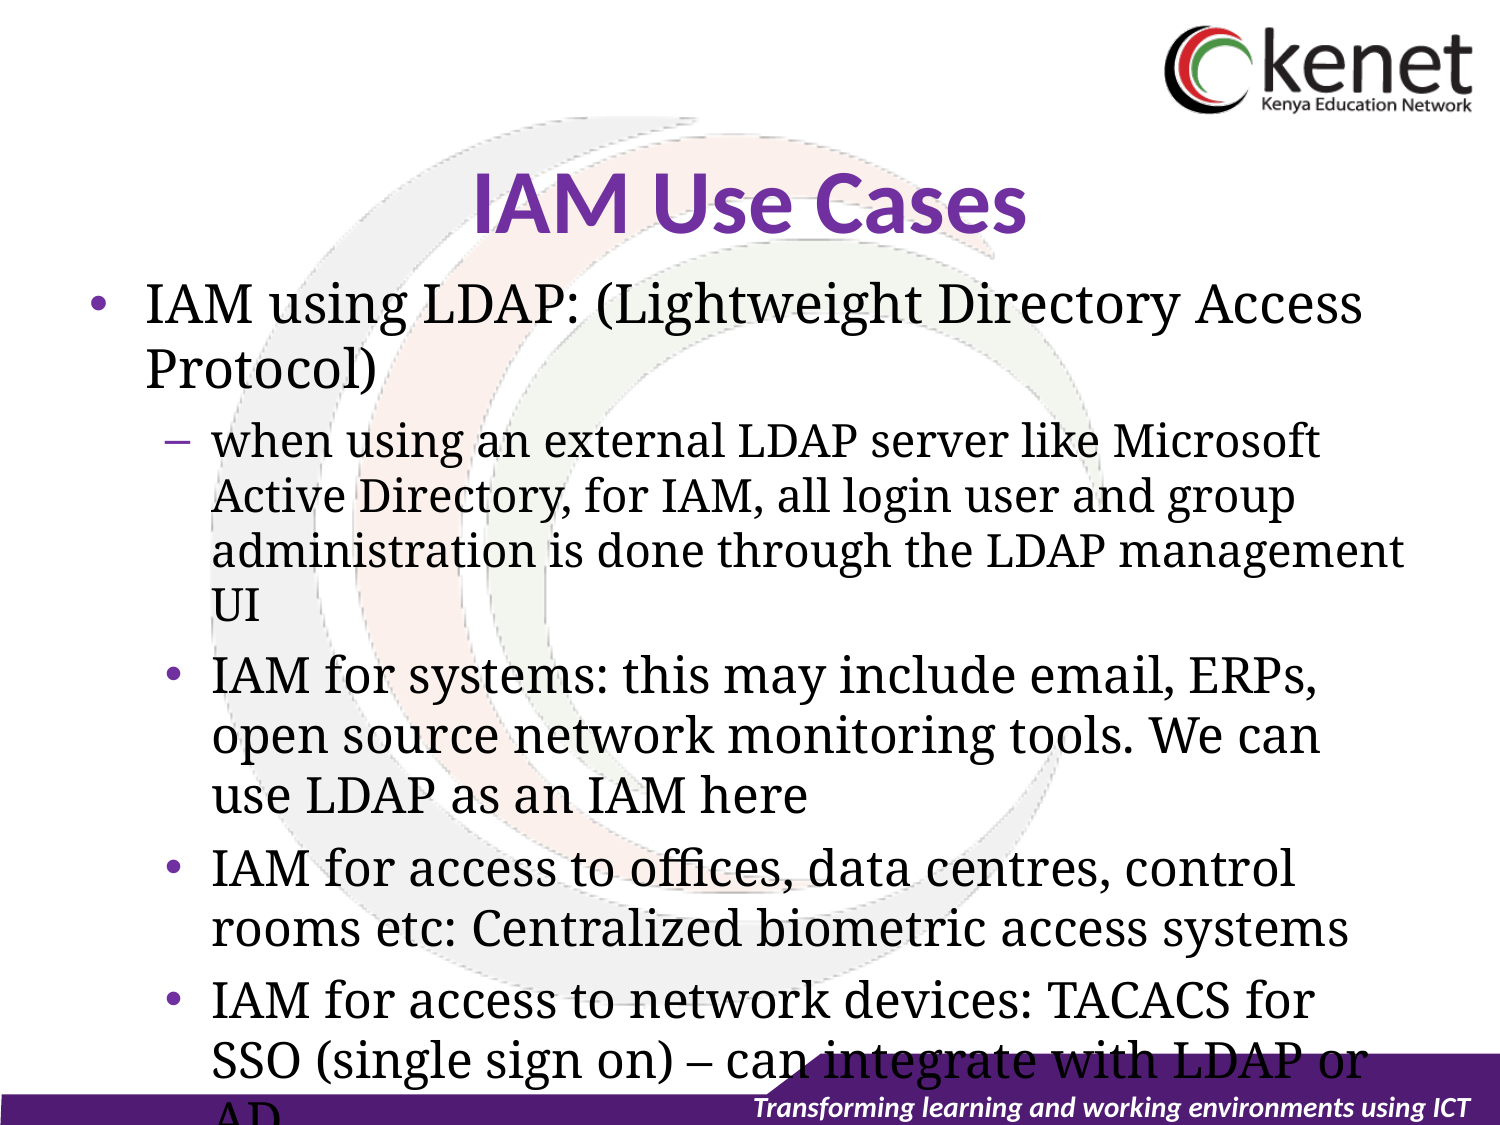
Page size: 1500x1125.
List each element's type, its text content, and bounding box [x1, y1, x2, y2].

text_box [785, 1053, 1500, 1080]
text_box IAM Use Cases [74, 103, 1425, 262]
picture [210, 116, 1107, 1009]
text_box IAM using LDAP: (Lightweight Directory Access Protocol) when using an external LDAP server like Microsoft Active Directory, for IAM, all login user and group administration is done through the LDAP management UI IAM for systems: this may include email, ERPs, open source network monitoring tools. We can use LDAP as an IAM here IAM for access to offices, data centres, control rooms etc: Centralized biometric access systems IAM for access to network devices: TACACS for SSO (single sign on) – can integrate with LDAP or AD [1107, 262, 1425, 1005]
picture [1163, 11, 1477, 118]
text_box Transforming learning and working environments using ICT [738, 1080, 1500, 1125]
text_box [0, 1094, 738, 1125]
text_box IAM using LDAP: (Lightweight Directory Access Protocol) when using an external LDAP server like Microsoft Active Directory, for IAM, all login user and group administration is done through the LDAP management UI IAM for systems: this may include email, ERPs, open source network monitoring tools. We can use LDAP as an IAM here IAM for access to offices, data centres, control rooms etc: Centralized biometric access systems IAM for access to network devices: TACACS for SSO (single sign on) – can integrate with LDAP or AD [74, 262, 210, 1005]
